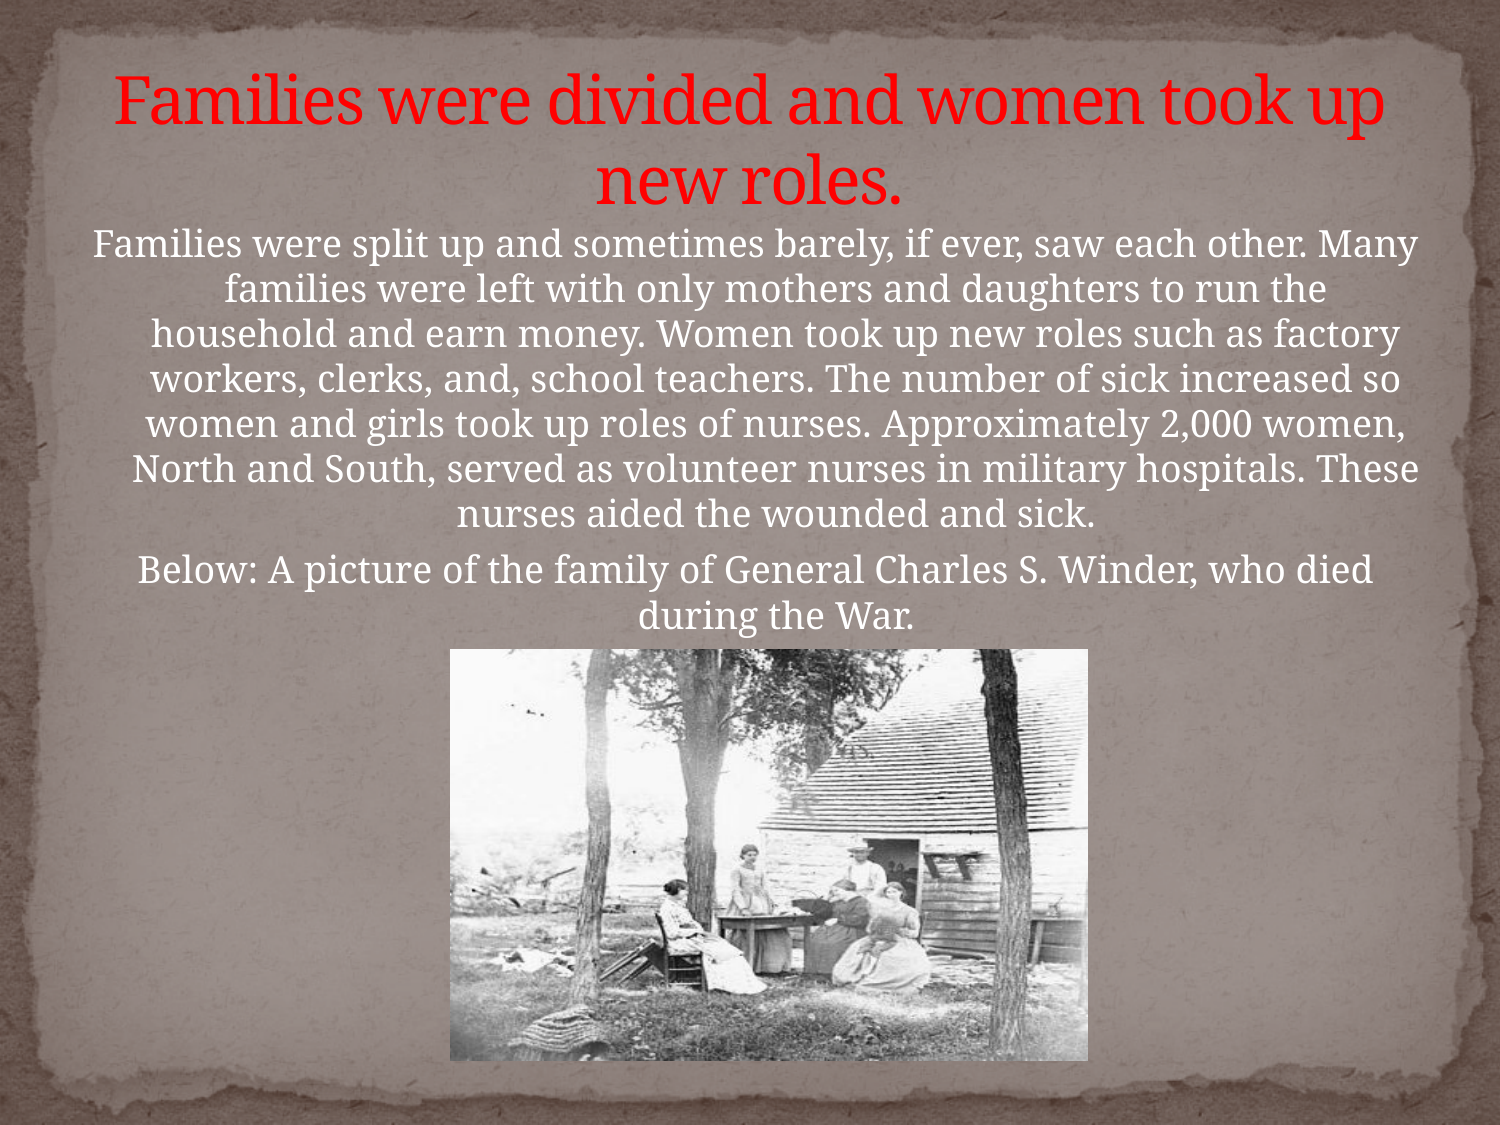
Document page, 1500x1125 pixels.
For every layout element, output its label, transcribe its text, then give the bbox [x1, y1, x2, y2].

picture [450, 649, 1088, 1061]
list Families were split up and sometimes barely, if ever, saw each other. Many families were left with only mothers and daughters to run the household and earn money. Women took up new roles such as factory workers, clerks, and, school teachers. The number of sick increased so women and girls took up roles of nurses. Approximately 2,000 women, North and South, served as volunteer nurses in military hospitals. These nurses aided the wounded and sick. Below: A picture of the family of General Charles S. Winder, who died during the War. [75, 212, 1438, 650]
title Families were divided and women took up new roles. [74, 24, 1425, 225]
